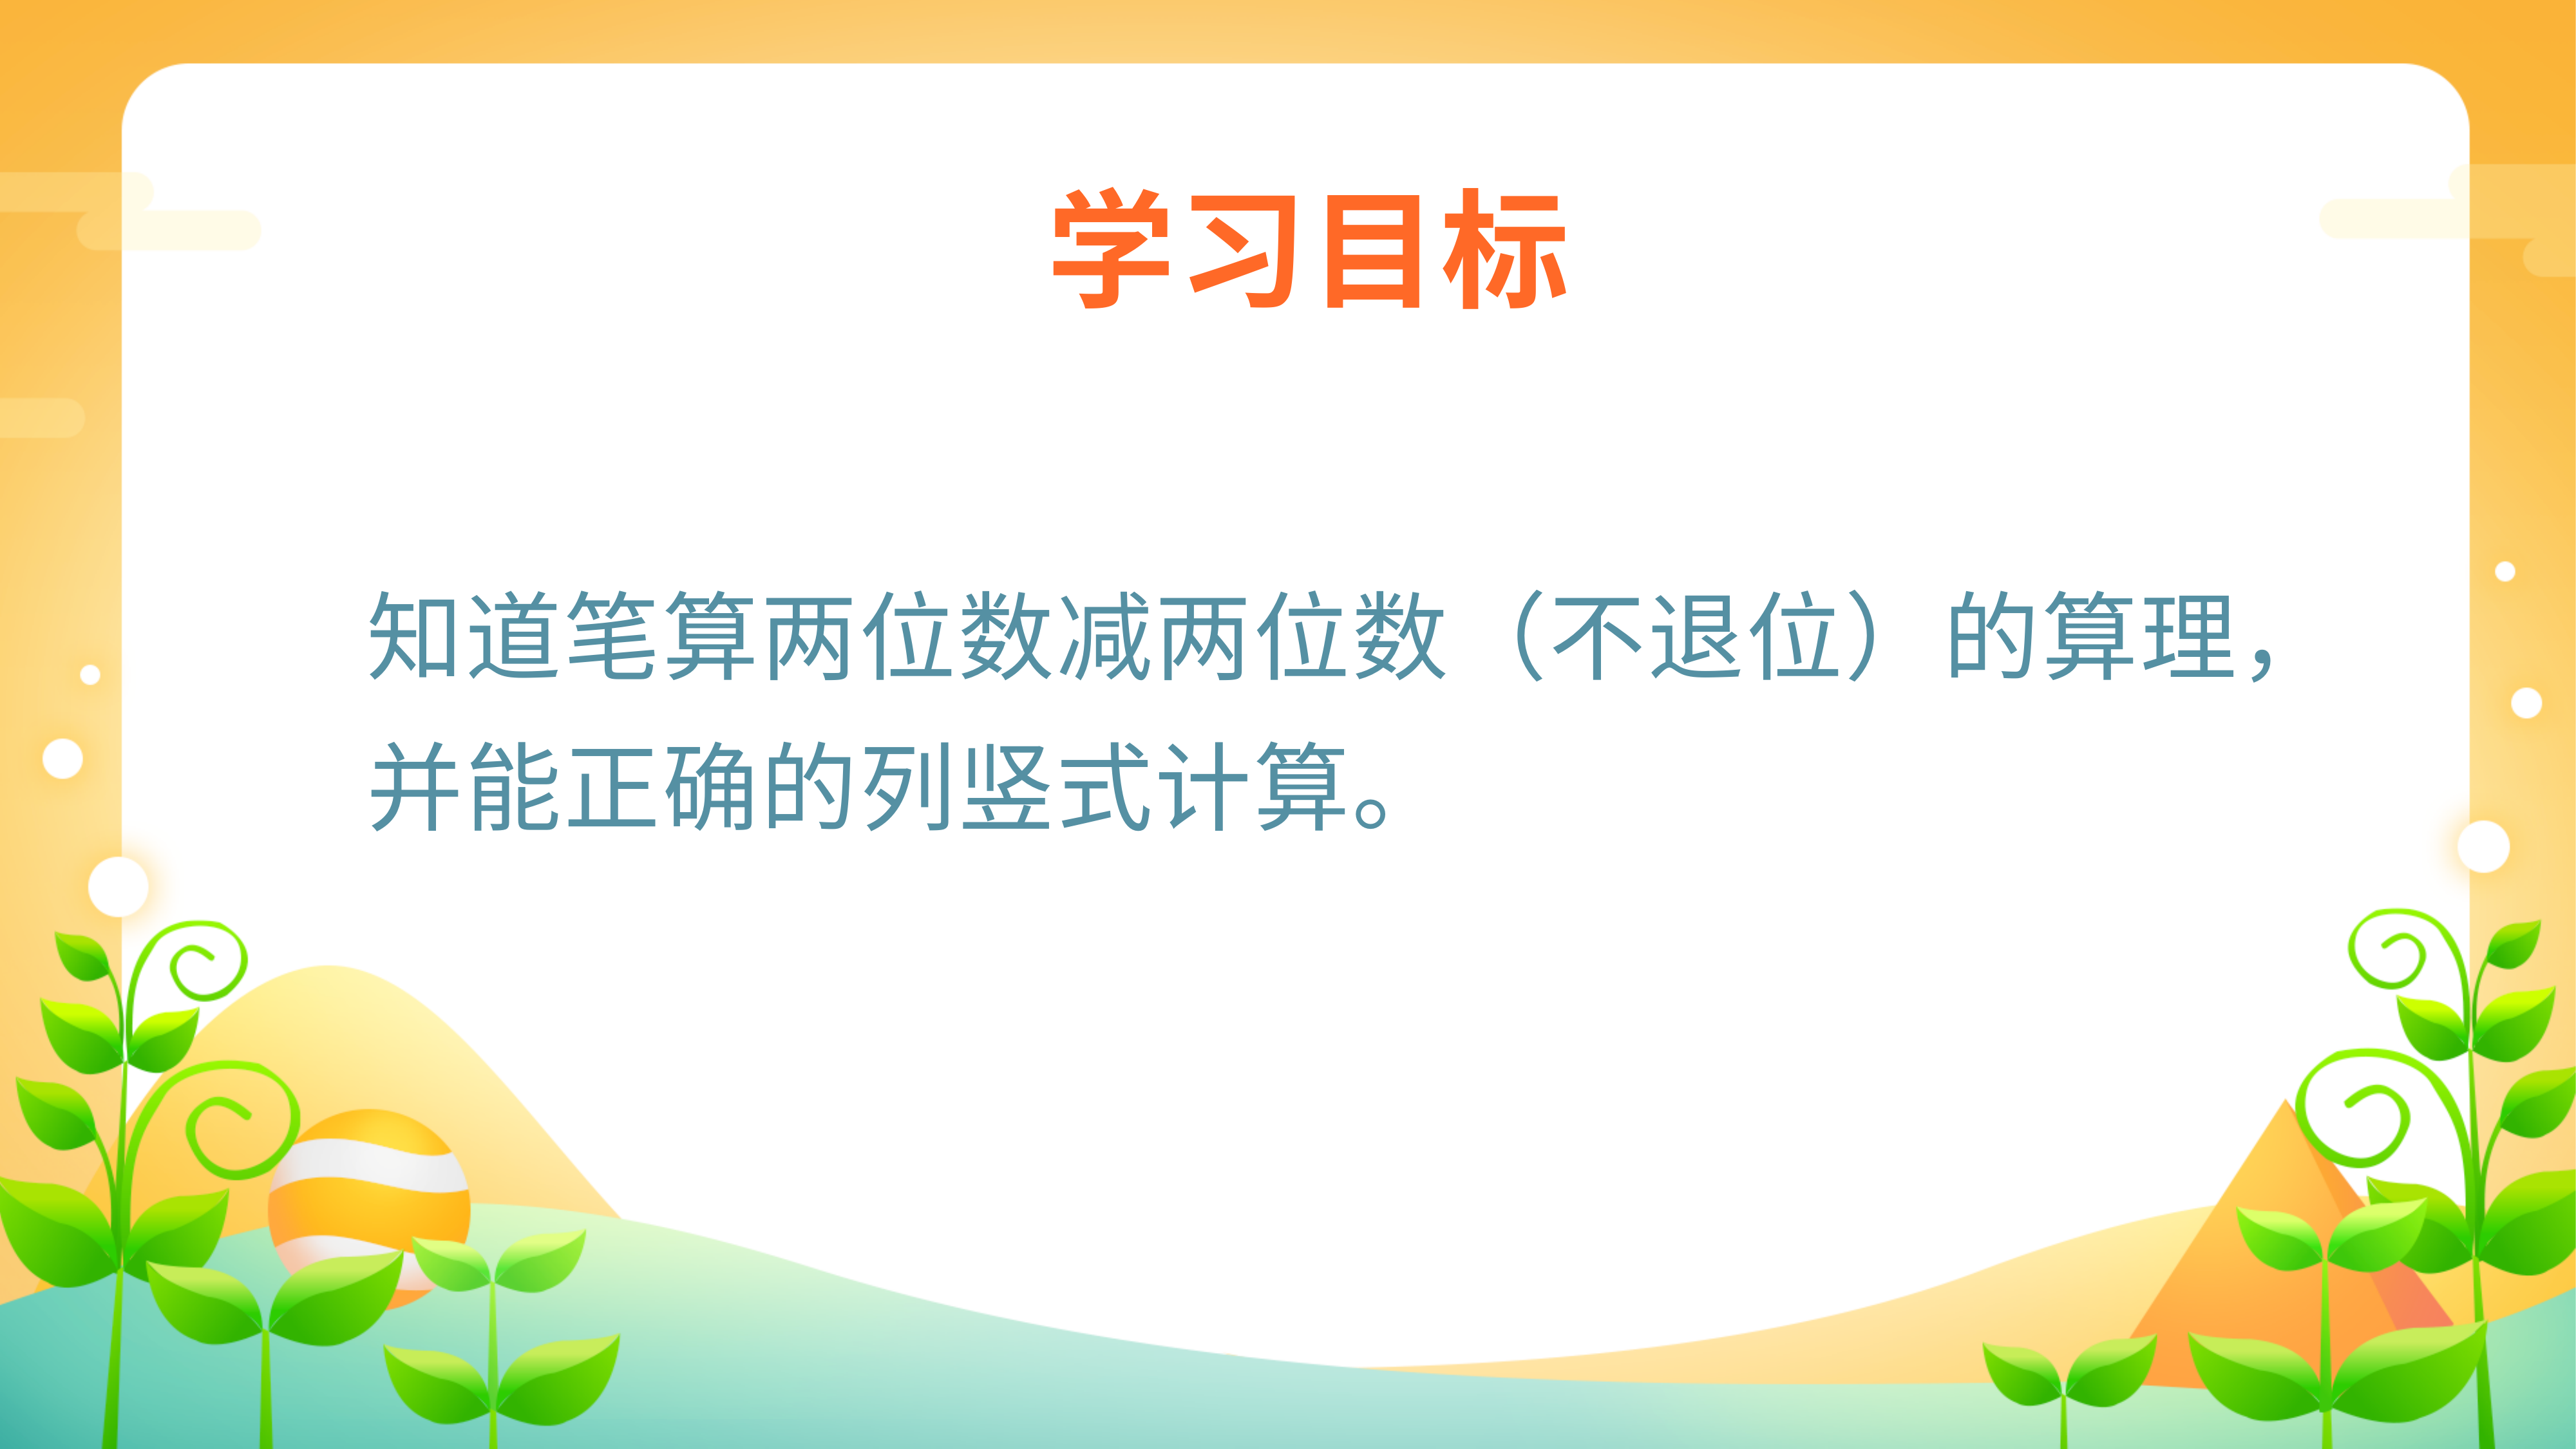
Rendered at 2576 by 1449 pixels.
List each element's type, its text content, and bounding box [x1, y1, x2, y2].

text_box 知道笔算两位数减两位数（不退位）的算理，并能正确的列竖式计算。 [356, 541, 2259, 927]
picture [0, 0, 2576, 1449]
title 学习目标 [552, 151, 2062, 342]
